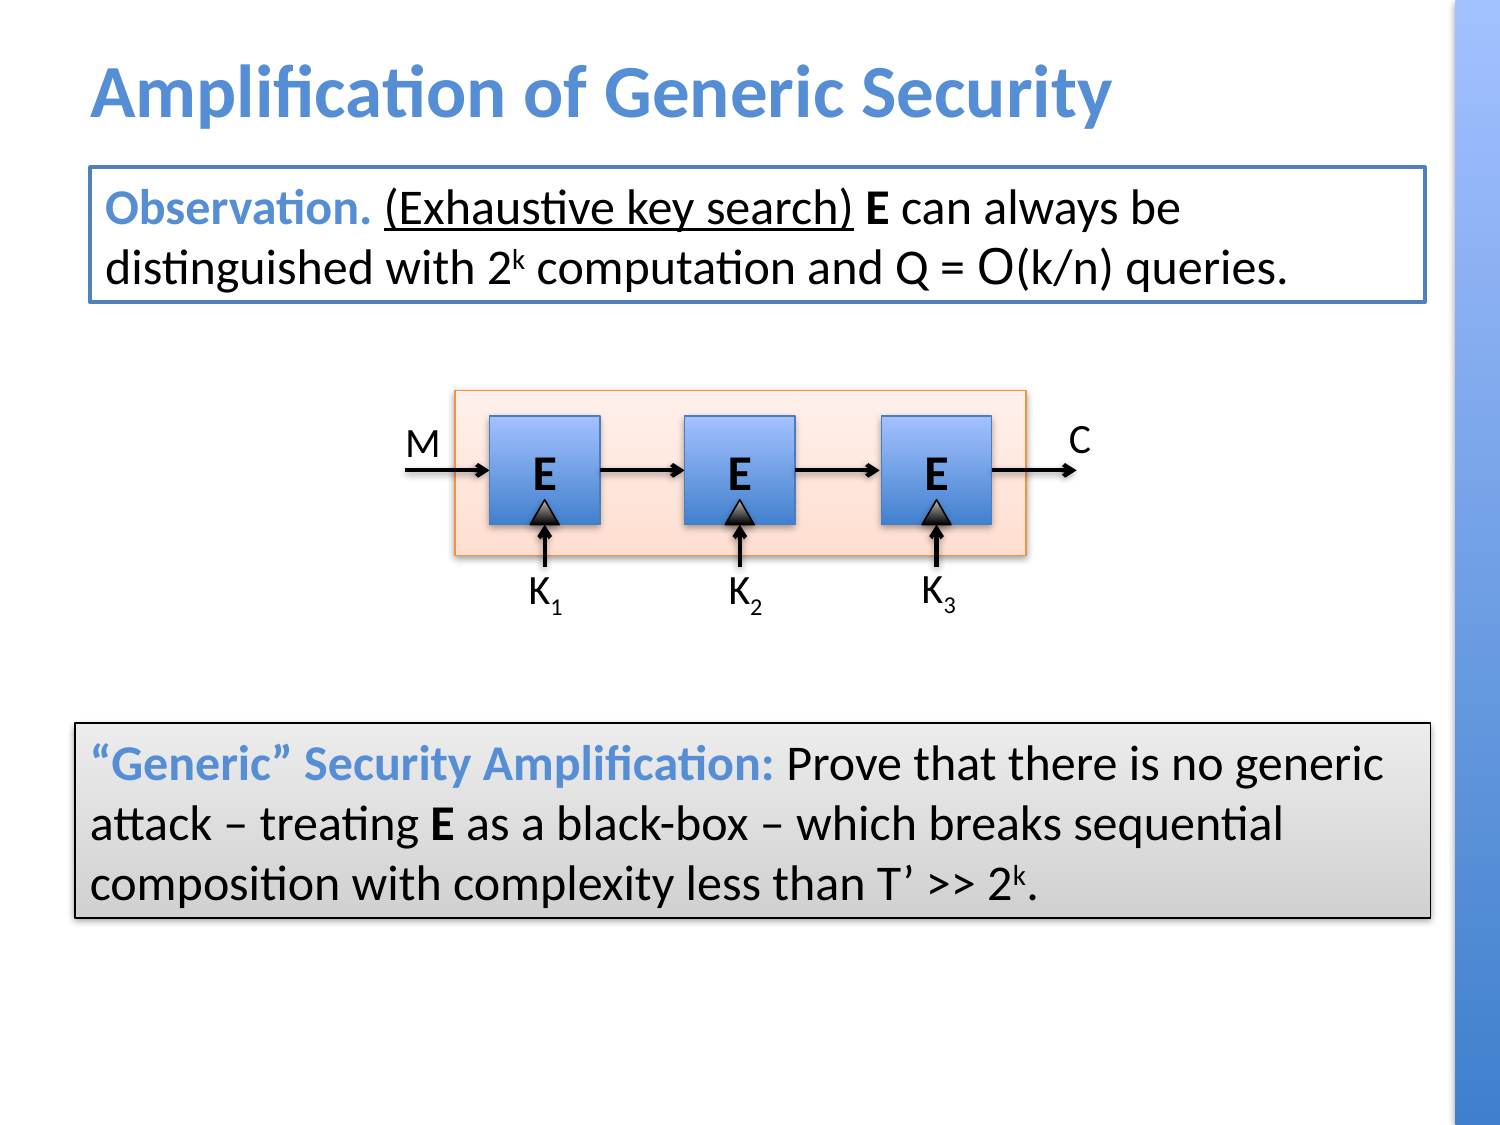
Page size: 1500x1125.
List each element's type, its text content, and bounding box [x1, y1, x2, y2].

title Amplification of Generic Security [75, 25, 1431, 150]
text_box “Generic” Security Amplification: Prove that there is no generic attack – treating E as a black-box – which breaks sequential composition with complexity less than T’ >> 2k. [74, 722, 1431, 919]
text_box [390, 390, 1100, 622]
text_box Observation. (Exhaustive key search) E can always be distinguished with 2k computation and Q = O(k/n) queries. [88, 165, 1427, 304]
